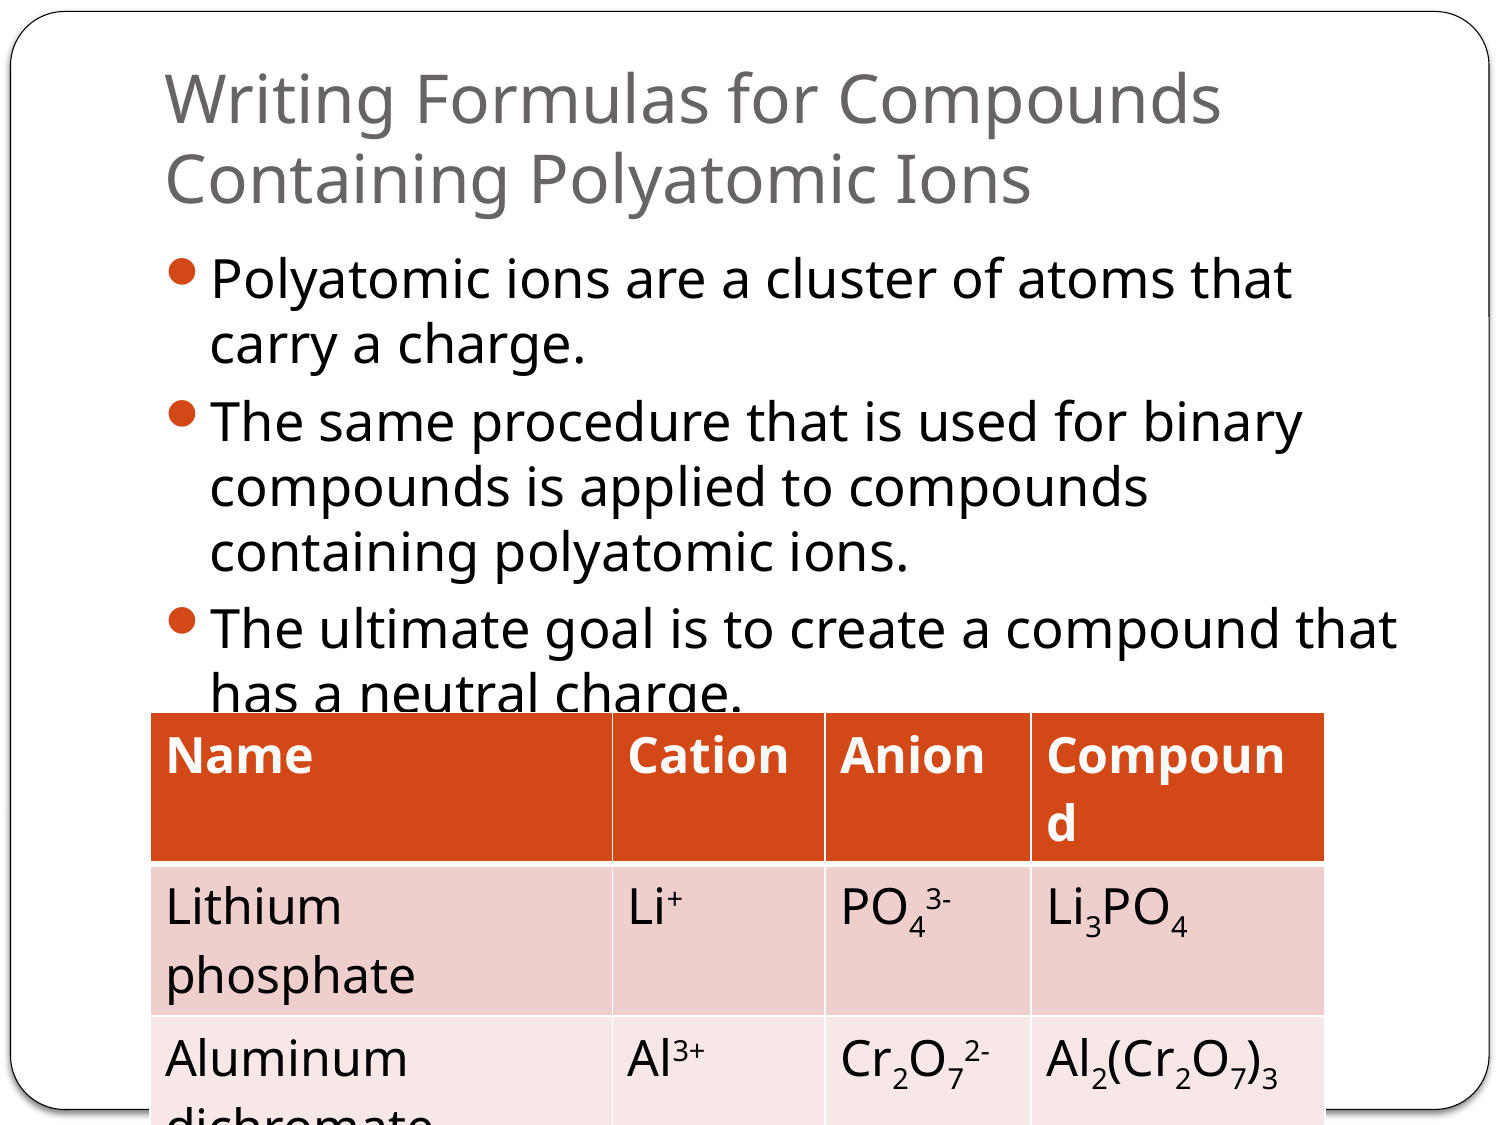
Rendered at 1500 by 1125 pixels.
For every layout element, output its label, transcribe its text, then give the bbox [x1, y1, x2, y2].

table_cell Al2(Cr2O7)3 [1032, 1017, 1324, 1125]
table_header Name [151, 713, 612, 861]
list Polyatomic ions are a cluster of atoms that carry a charge. The same procedure that is used for binary compounds is applied to compounds containing polyatomic ions. The ultimate goal is to create a compound that has a neutral charge. [150, 237, 1425, 988]
table_cell Li3PO4 [1032, 867, 1324, 1015]
table_cell Lithium phosphate [151, 867, 612, 1015]
title Writing Formulas for Compounds Containing Polyatomic Ions [150, 45, 1425, 233]
table_header Cation [613, 713, 824, 861]
table_cell Li+ [613, 867, 824, 1015]
table_cell Aluminum dichromate [151, 1017, 612, 1125]
table_cell Al3+ [613, 1017, 824, 1125]
table_cell PO43- [826, 867, 1030, 1015]
table_header Anion [826, 713, 1030, 861]
table_cell Cr2O72- [826, 1017, 1030, 1125]
table_header Compound [1032, 713, 1324, 861]
